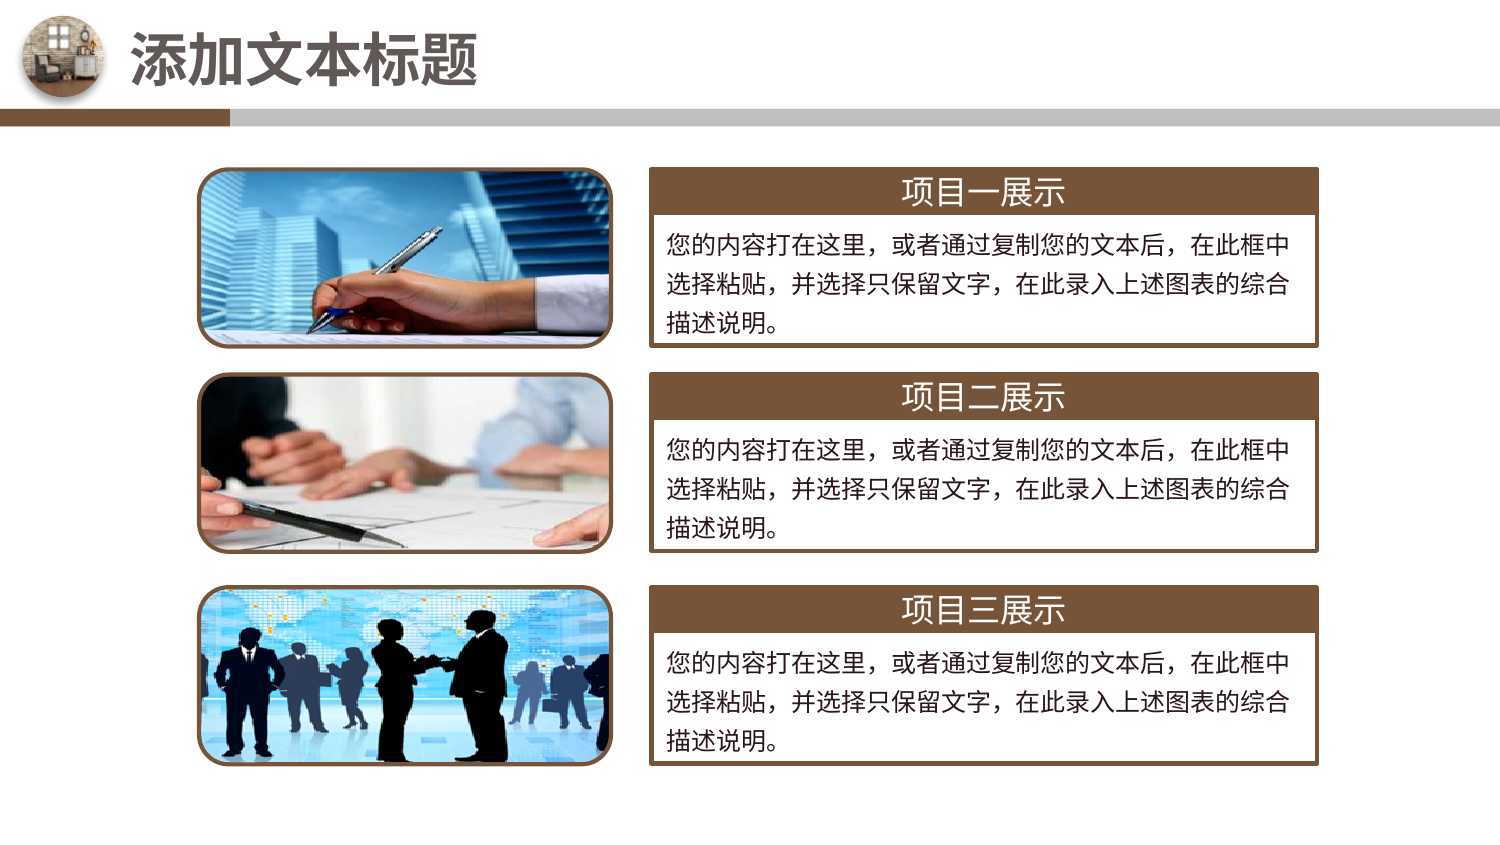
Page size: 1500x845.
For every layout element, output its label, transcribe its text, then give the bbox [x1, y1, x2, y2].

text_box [651, 374, 1317, 551]
text_box [199, 587, 611, 765]
text_box [199, 169, 611, 347]
text_box 添加文本标题 [114, 15, 969, 101]
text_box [651, 587, 1317, 764]
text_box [651, 169, 1317, 346]
text_box [199, 374, 611, 552]
picture [22, 15, 104, 98]
